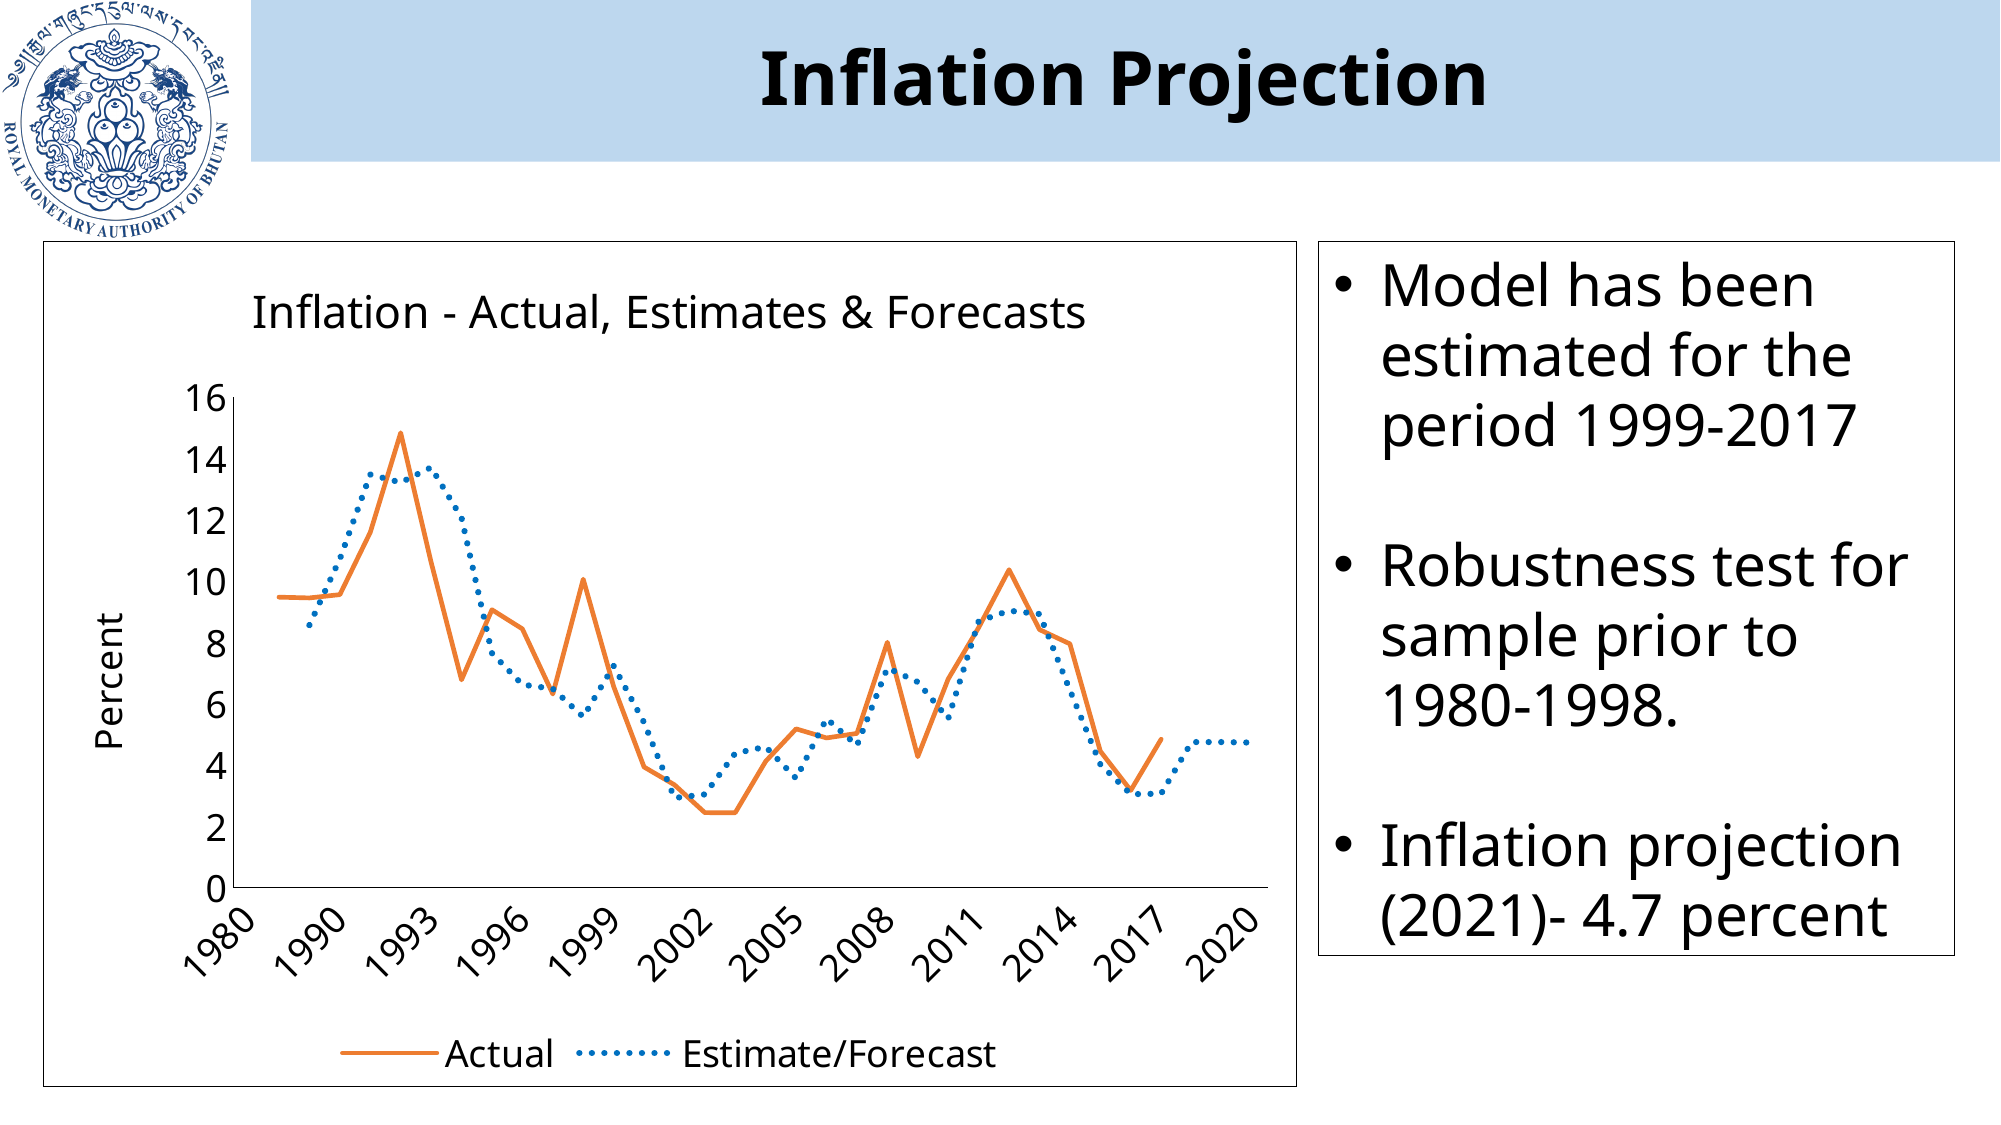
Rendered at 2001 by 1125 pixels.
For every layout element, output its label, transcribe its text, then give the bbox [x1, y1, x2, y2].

picture [0, 0, 232, 239]
text_box Inflation Projection [251, 0, 2000, 162]
text_box Model has been estimated for the period 1999-2017 Robustness test for sample prior to 1980-1998. Inflation projection (2021)- 4.7 percent [1318, 241, 1955, 956]
chart [43, 241, 1297, 1087]
